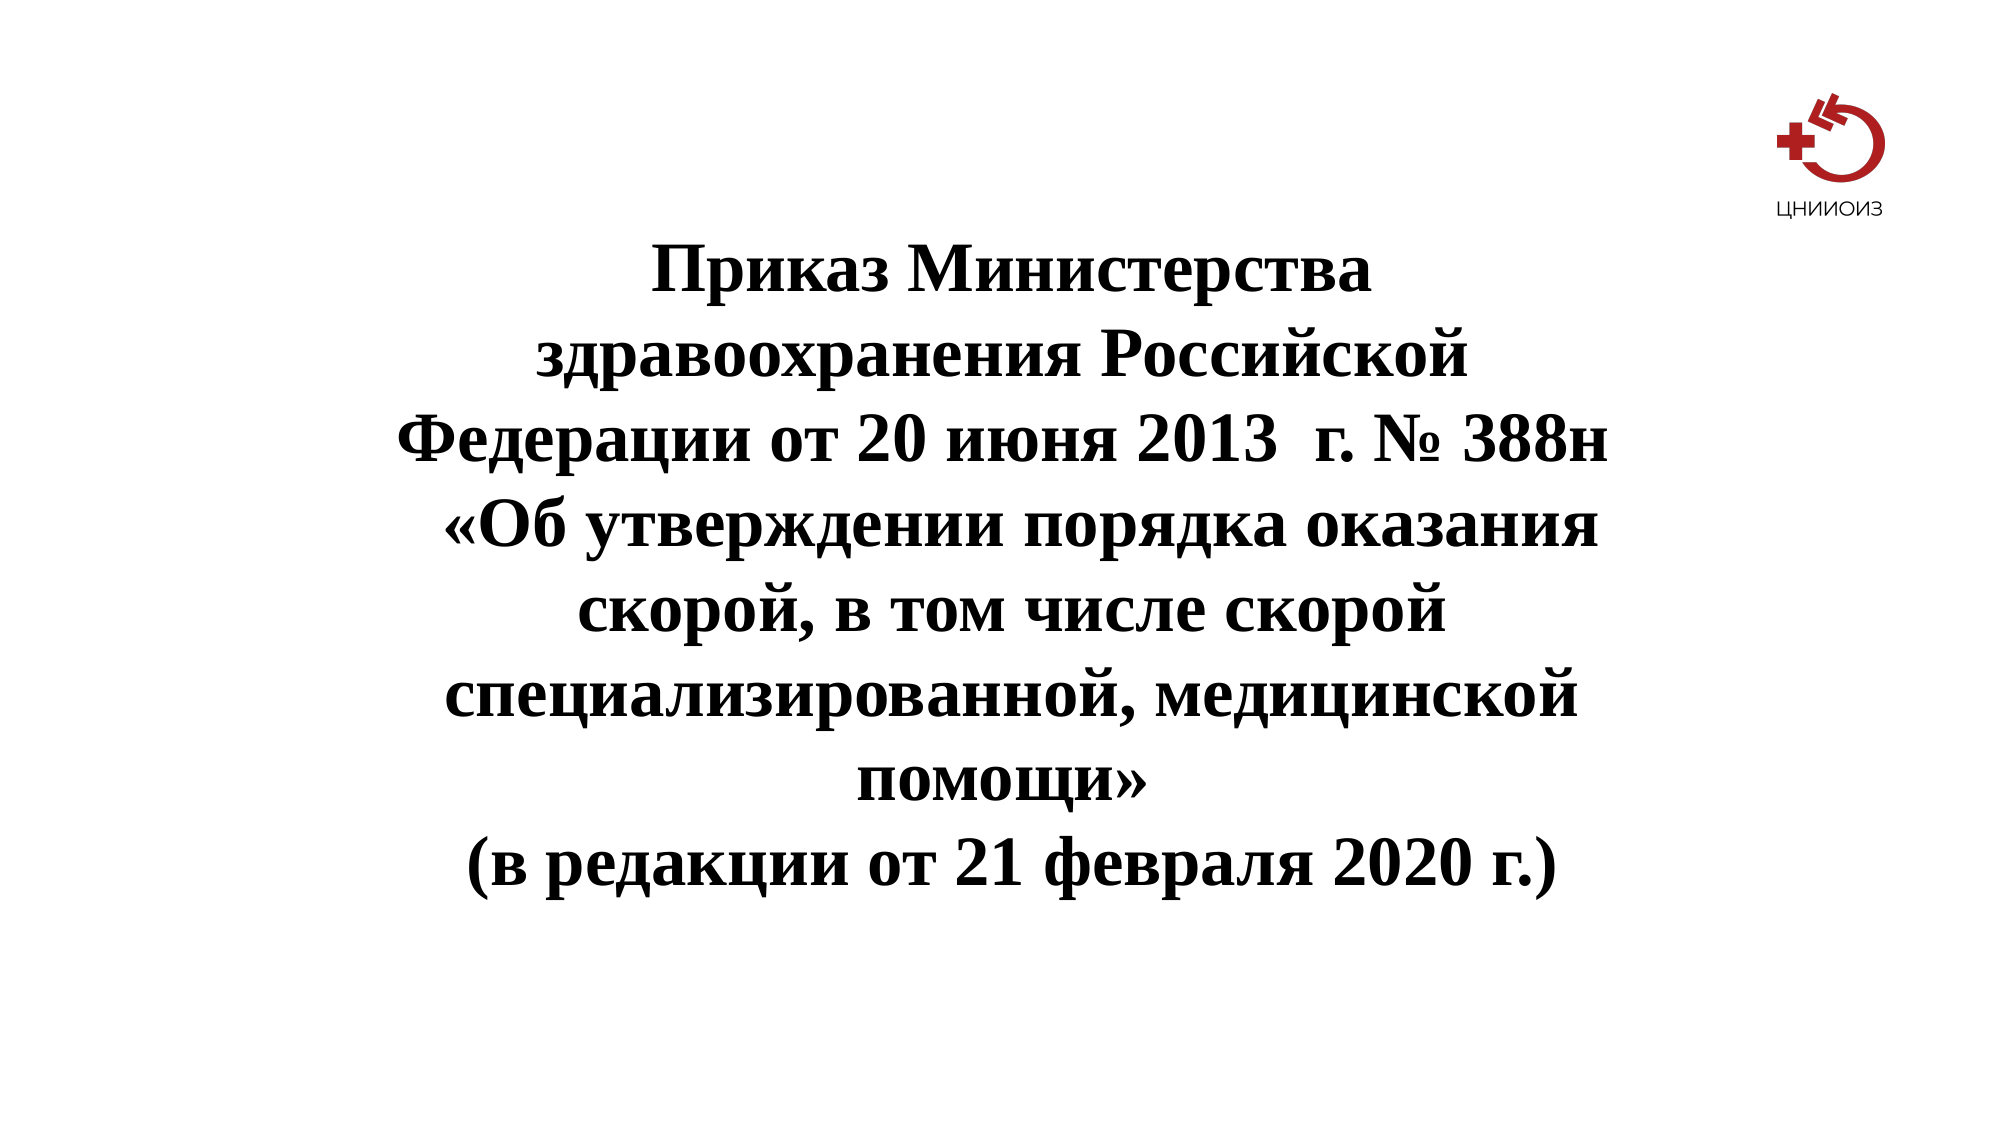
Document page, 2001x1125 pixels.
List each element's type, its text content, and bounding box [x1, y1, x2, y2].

text_box Приказ Министерства здравоохранения Российской Федерации от 20 июня 2013 г. № 388н «Об утверждении порядка оказания скорой, в том числе скорой специализированной, медицинской помощи» (в редакции от 21 февраля 2020 г.) [373, 213, 1652, 908]
picture [1777, 93, 1885, 219]
